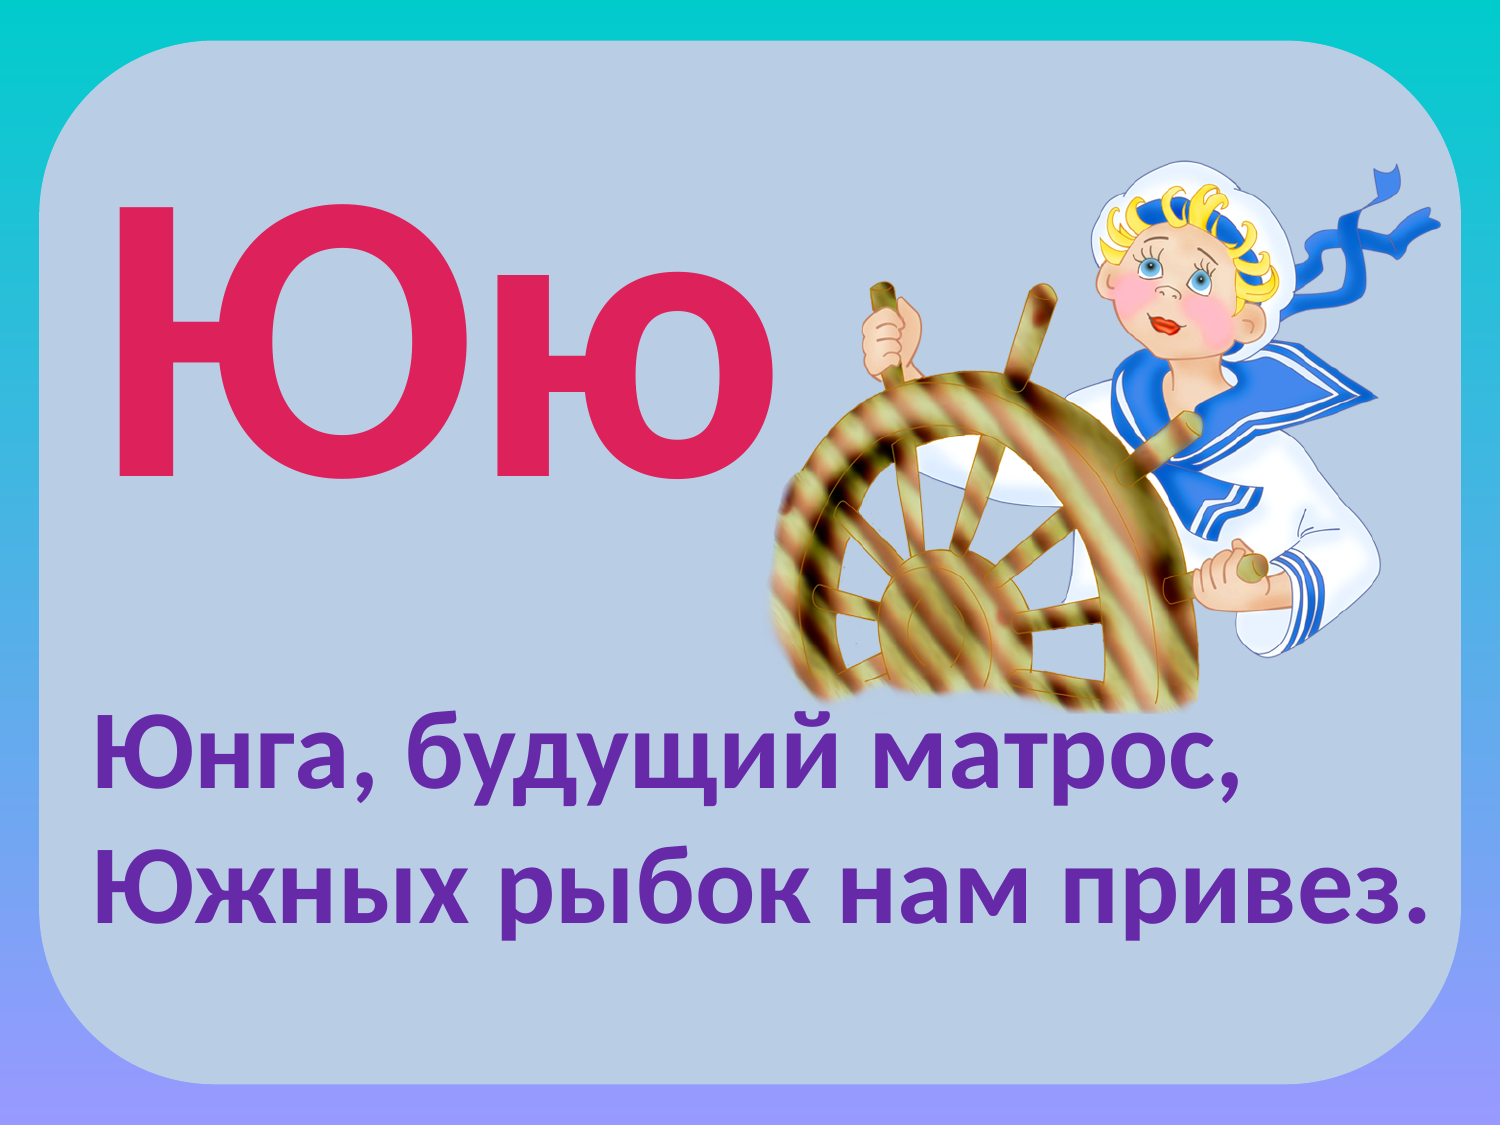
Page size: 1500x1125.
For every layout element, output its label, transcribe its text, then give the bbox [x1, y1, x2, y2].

text_box [39, 103, 1455, 1085]
picture [761, 160, 1441, 714]
text_box Юнга, будущий матрос, Южных рыбок нам привез. [76, 668, 1500, 954]
text_box [147, 40, 1461, 668]
text_box Юю [80, 54, 802, 567]
